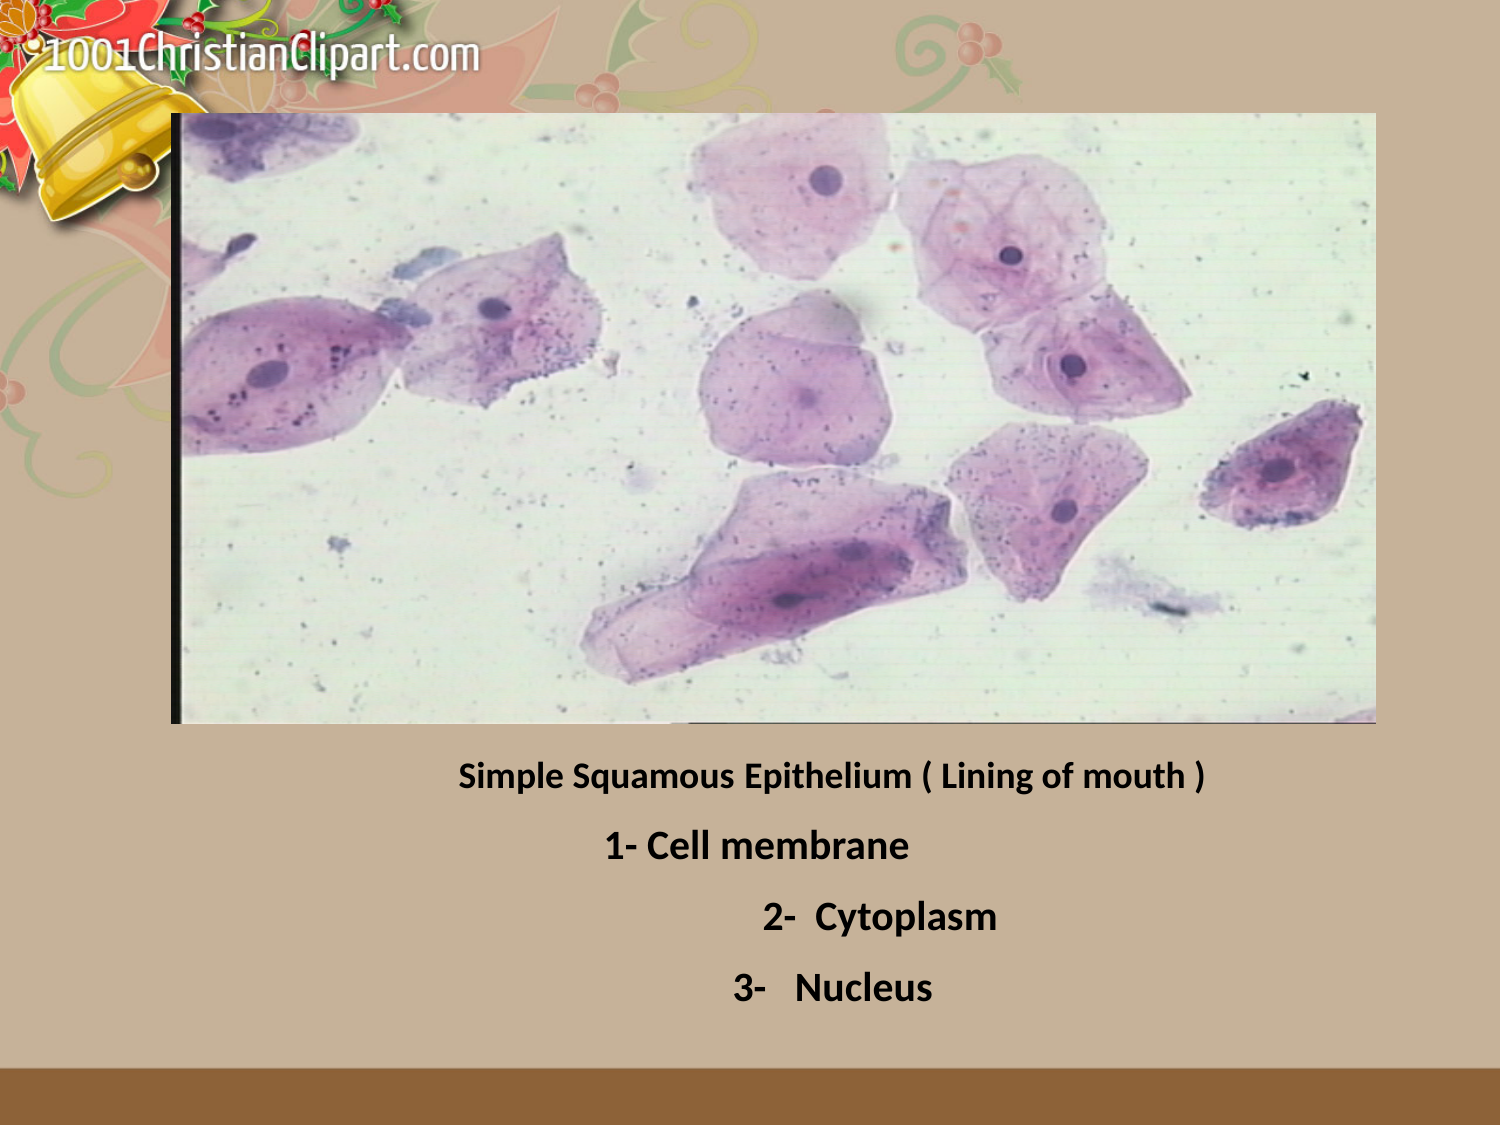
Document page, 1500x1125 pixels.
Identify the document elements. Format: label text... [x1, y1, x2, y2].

picture [0, 0, 1500, 1125]
text_box Simple Squamous Epithelium ( Lining of mouth ) 1- Cell membrane 2- Cytoplasm 3- Nucleus [360, 739, 1306, 1017]
